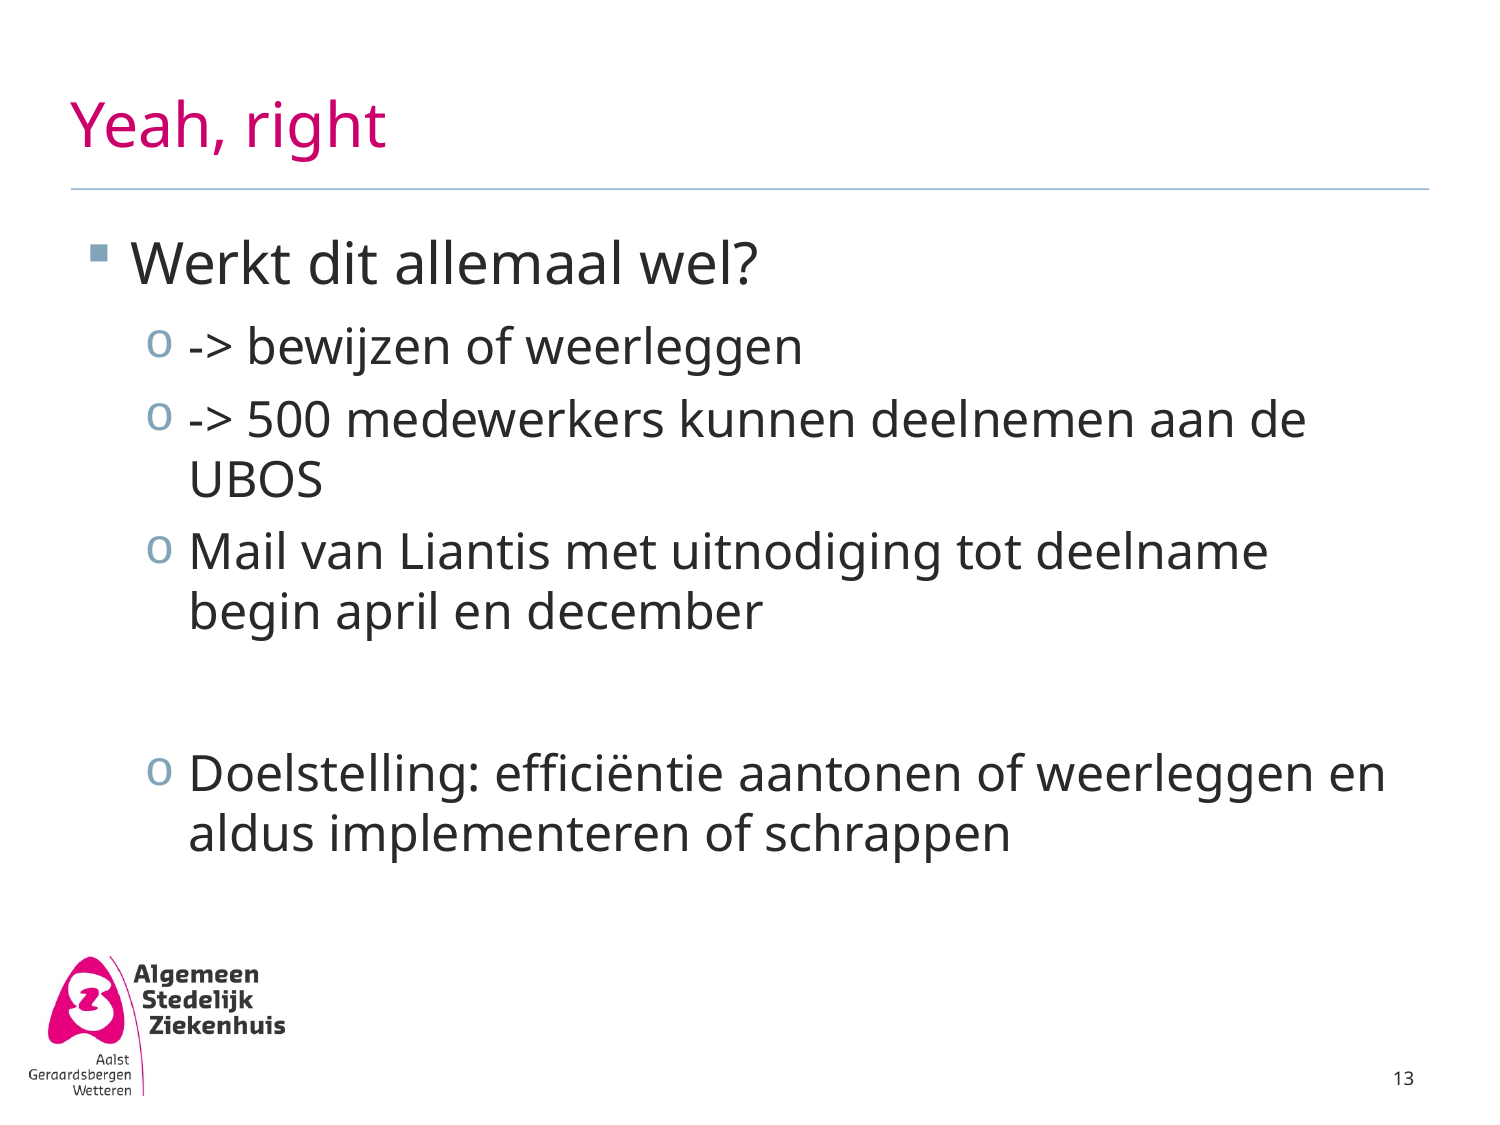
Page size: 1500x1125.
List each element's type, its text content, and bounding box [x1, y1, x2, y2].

picture [29, 956, 285, 1096]
title Yeah, right [70, 5, 1430, 162]
list Werkt dit allemaal wel? -> bewijzen of weerleggen -> 500 medewerkers kunnen deelnemen aan de UBOS Mail van Liantis met uitnodiging tot deelname begin april en december Doelstelling: efficiëntie aantonen of weerleggen en aldus implementeren of schrappen [70, 218, 1430, 959]
slide_number 13 [1079, 1059, 1430, 1098]
